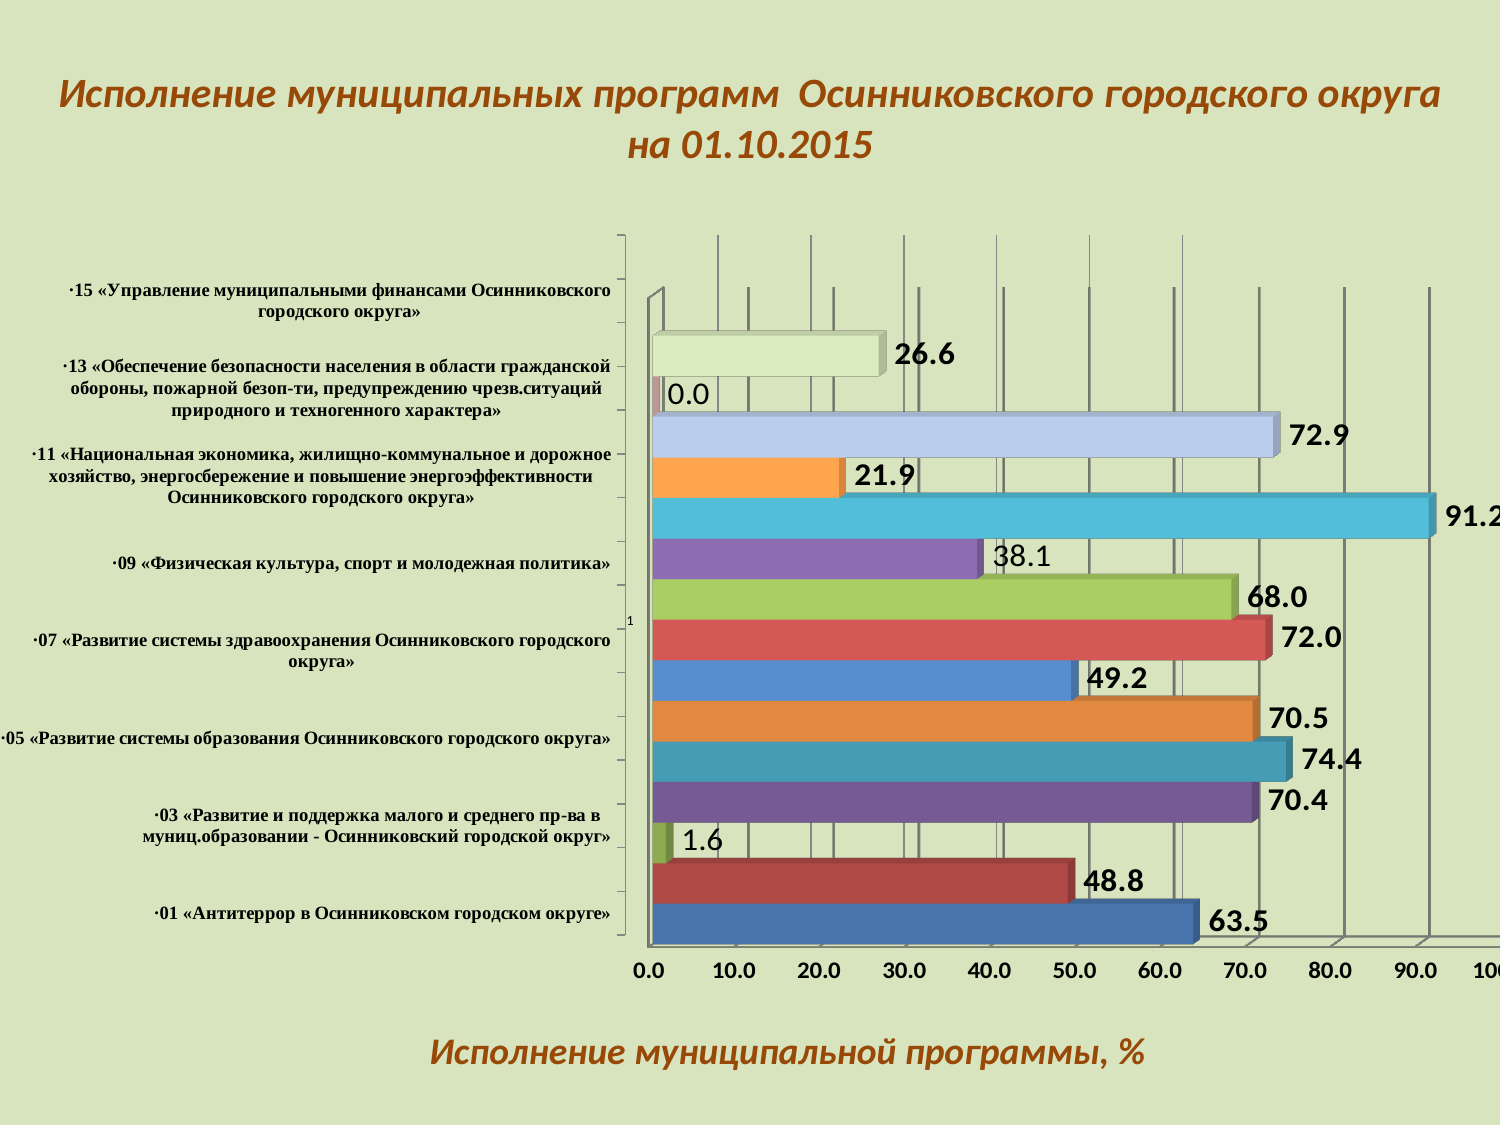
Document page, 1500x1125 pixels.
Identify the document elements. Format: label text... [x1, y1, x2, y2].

text_box Исполнение муниципальной программы, % [414, 1019, 1161, 1080]
chart [0, 210, 1500, 985]
title Исполнение муниципальных программ Осинниковского городского округа на 01.10.2015 [35, 45, 1465, 188]
